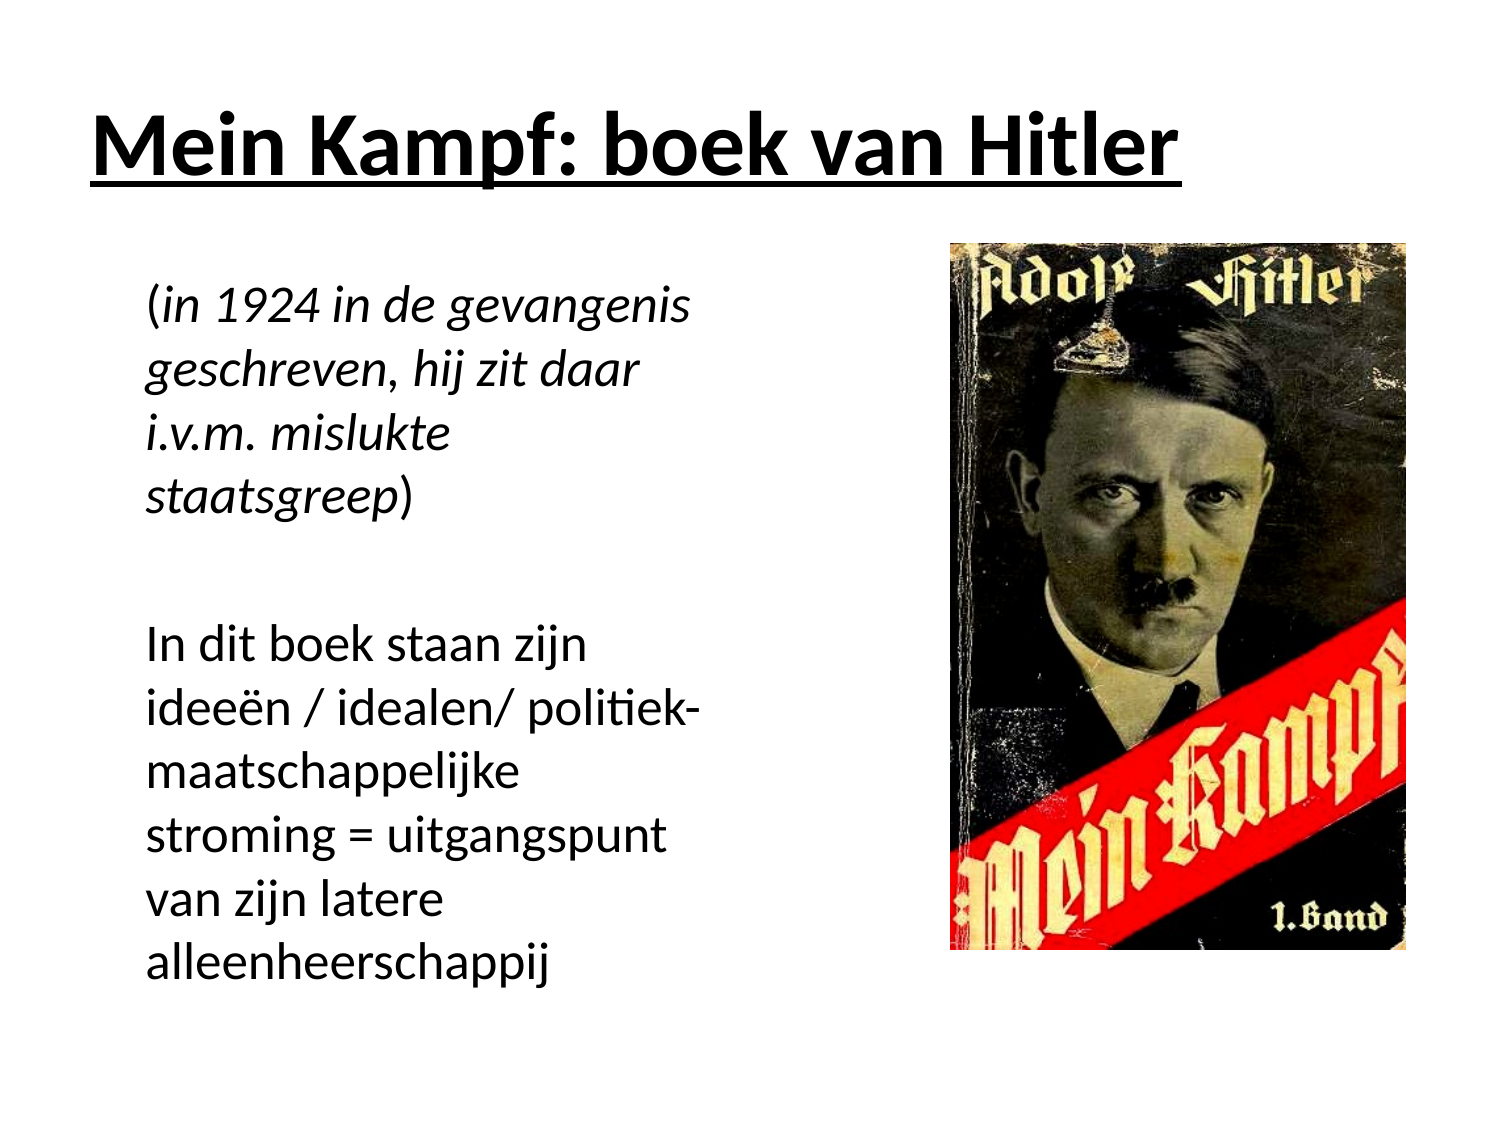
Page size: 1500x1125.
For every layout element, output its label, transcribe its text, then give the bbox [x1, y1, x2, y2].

title Mein Kampf: boek van Hitler [75, 45, 1425, 233]
picture [950, 243, 1406, 950]
list (in 1924 in de gevangenis geschreven, hij zit daar i.v.m. mislukte staatsgreep) In dit boek staan zijn ideeën / idealen/ politiek-maatschappelijke stroming = uitgangspunt van zijn latere alleenheerschappij [75, 262, 738, 1005]
